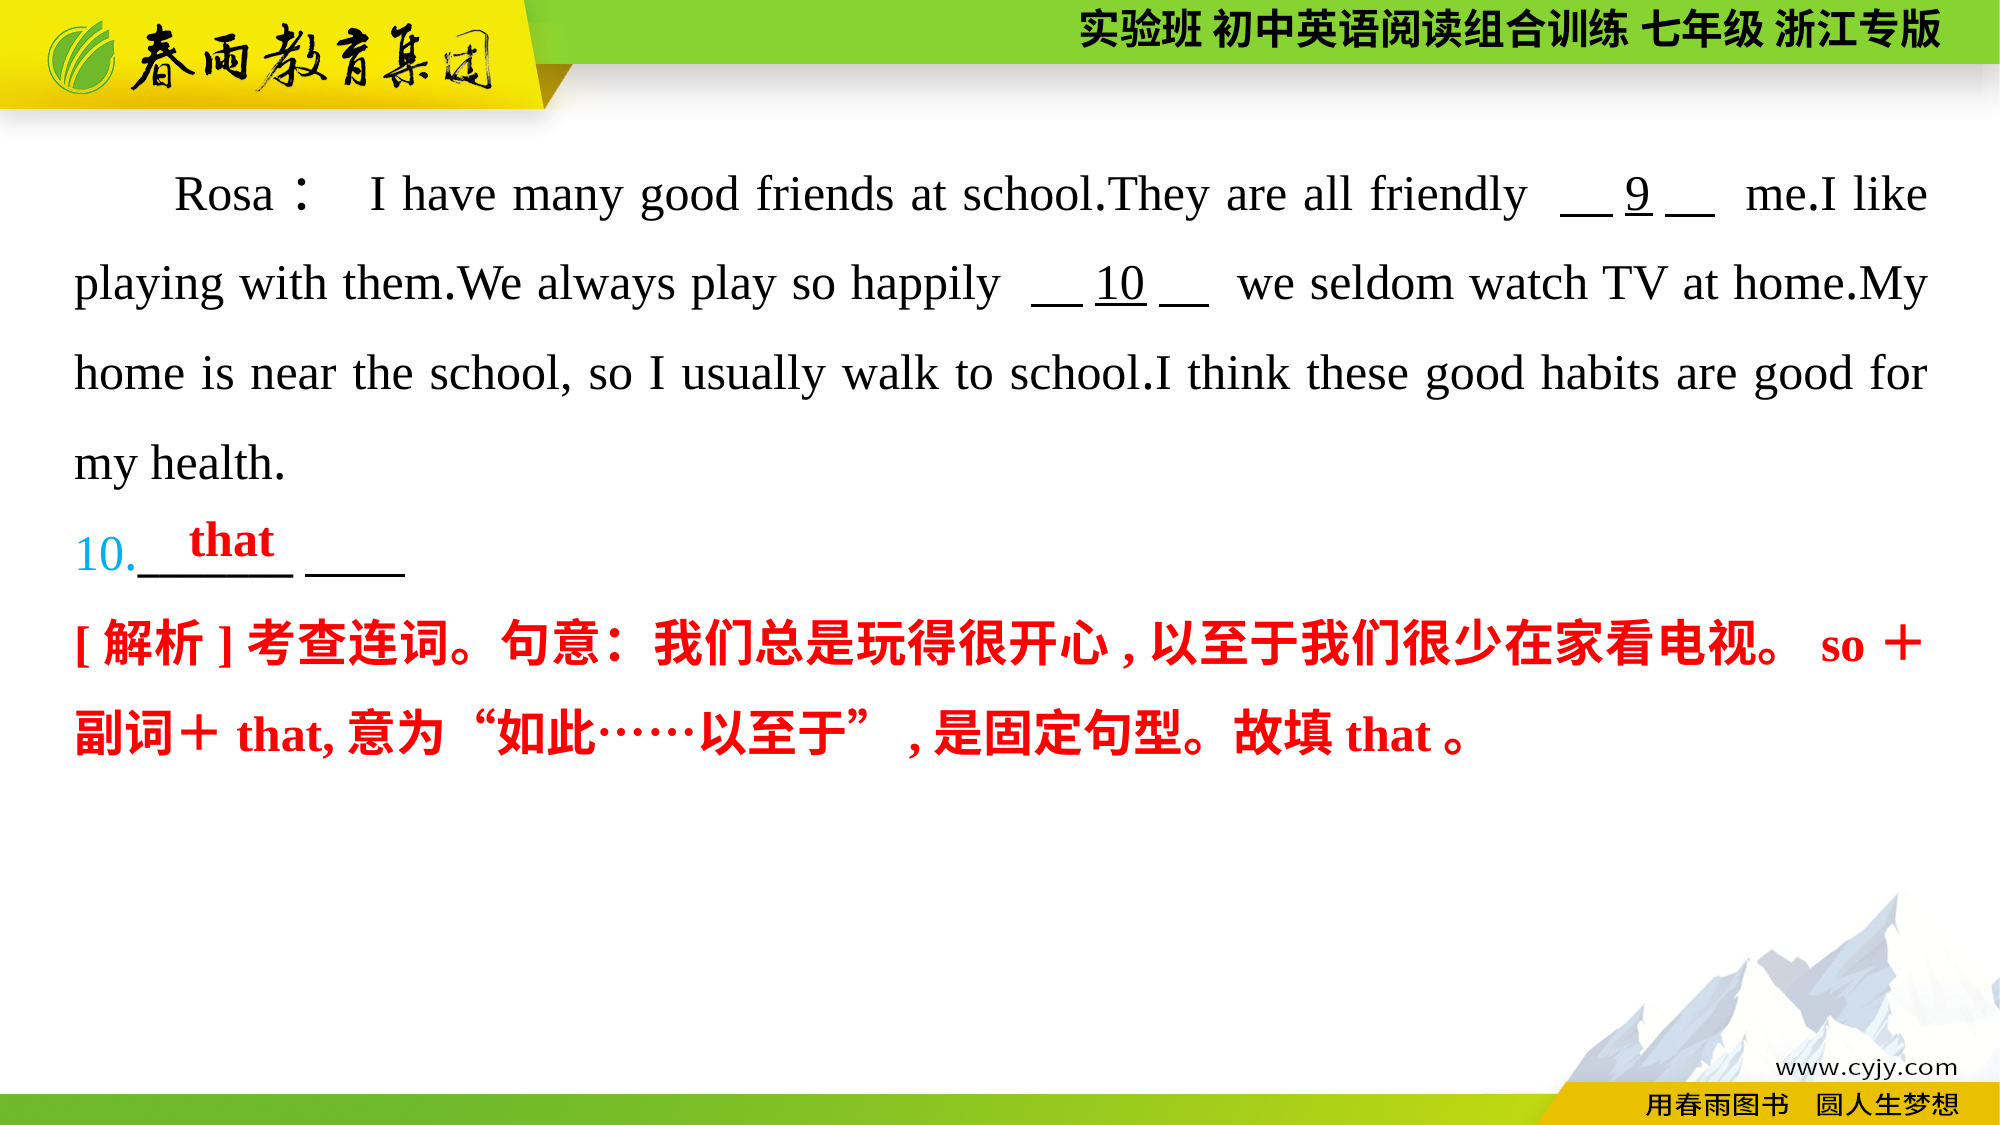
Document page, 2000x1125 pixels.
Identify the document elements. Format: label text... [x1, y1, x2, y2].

text_box that [173, 499, 290, 574]
list Rosa： I have many good friends at school.They are all friendly 9 me.I like playing with them.We always play so happily 10 we seldom watch TV at home.My home is near the school, so I usually walk to school.I think these good habits are good for my health. 10._______ [59, 122, 1944, 574]
picture [0, 0, 2000, 1125]
text_box [解析]考查连词。句意：我们总是玩得很开心,以至于我们很少在家看电视。so＋副词＋that,意为“如此……以至于”,是固定句型。故填that。 [59, 574, 1944, 770]
